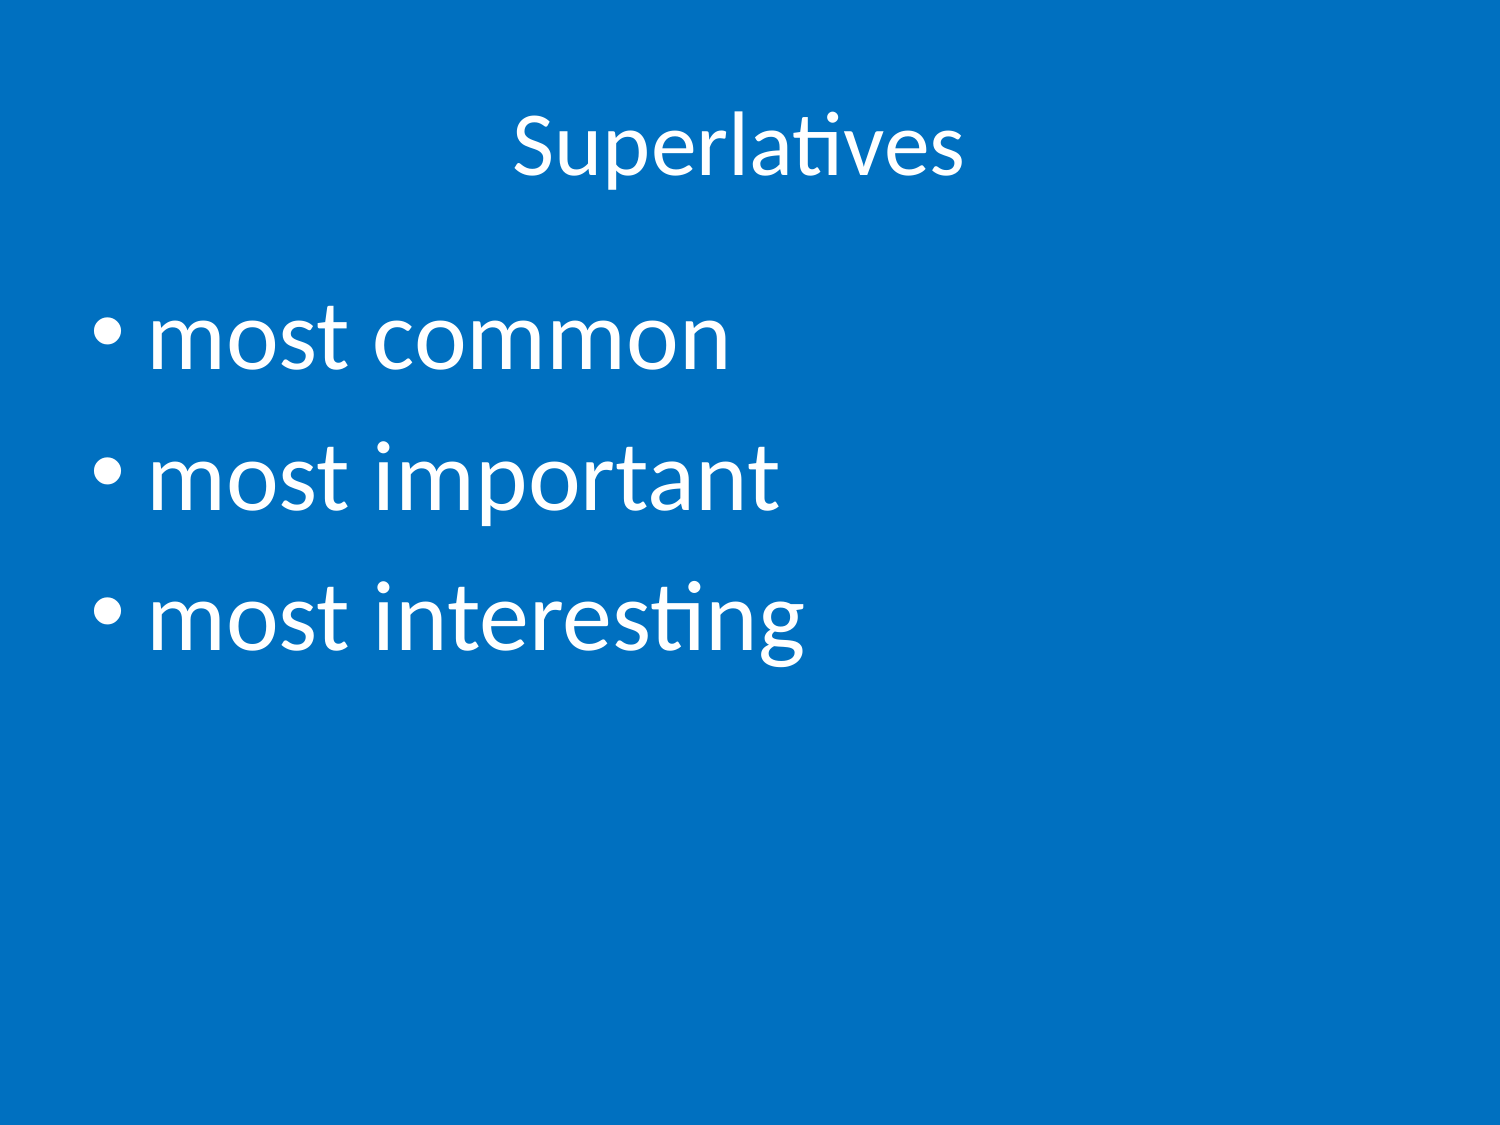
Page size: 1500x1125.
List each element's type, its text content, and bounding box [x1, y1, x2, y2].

title Superlatives [75, 45, 1425, 233]
list most common most important most interesting [75, 262, 1425, 1005]
